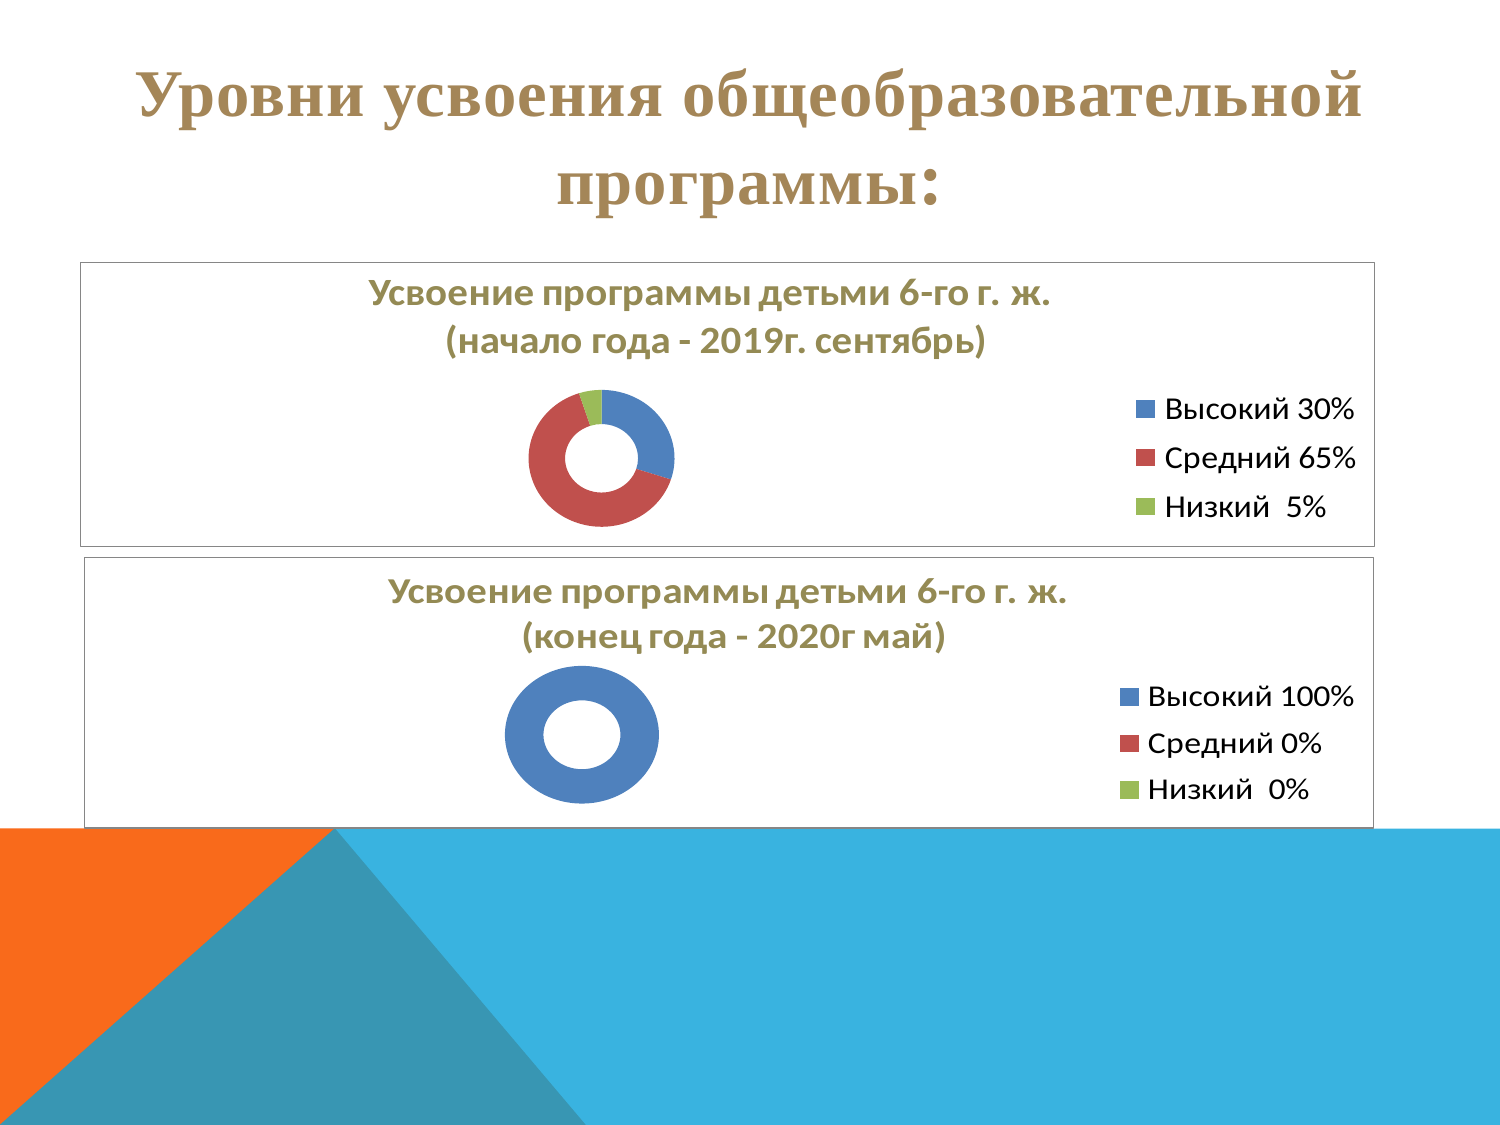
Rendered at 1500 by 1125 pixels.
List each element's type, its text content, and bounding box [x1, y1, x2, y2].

text_box Уровни усвоения общеобразовательной программы: [0, 42, 1500, 228]
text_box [76, 550, 1379, 833]
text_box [72, 255, 1380, 553]
